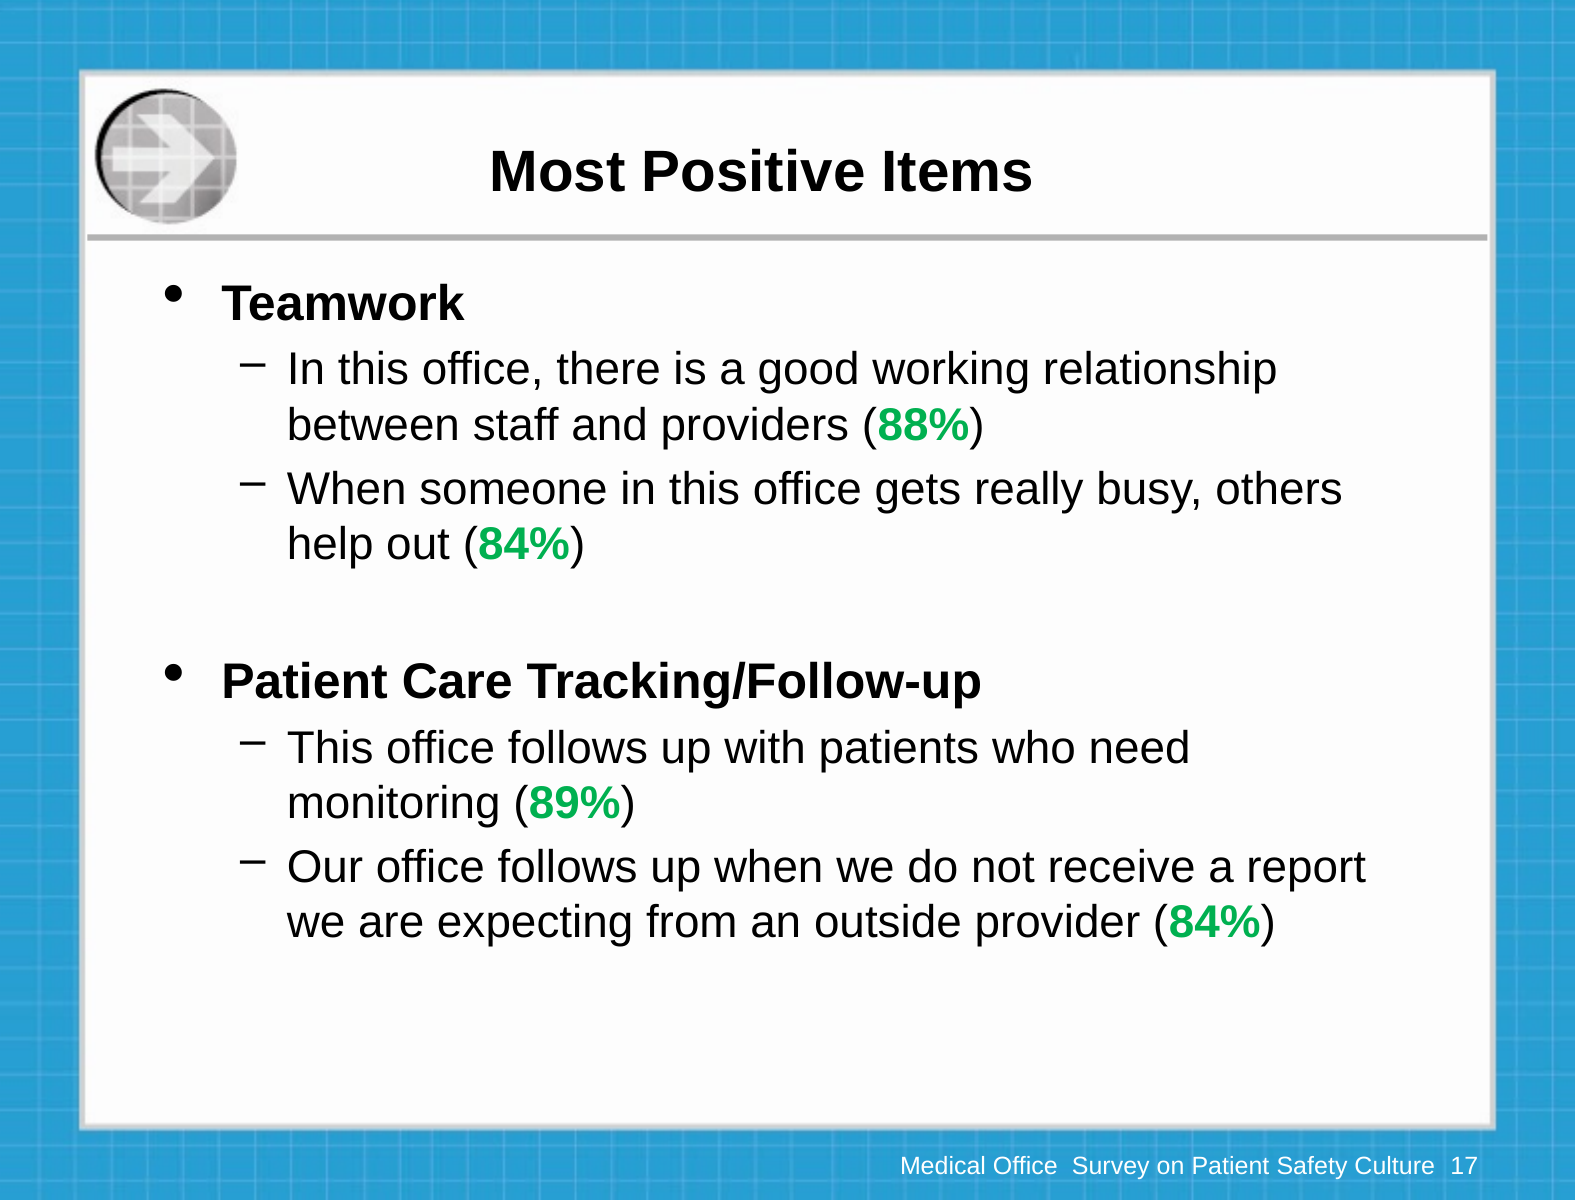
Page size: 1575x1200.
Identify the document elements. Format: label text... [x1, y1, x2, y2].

list Teamwork In this office, there is a good working relationship between staff and providers (88%) When someone in this office gets really busy, others help out (84%) Patient Care Tracking/Follow-up This office follows up with patients who need monitoring (89%) Our office follows up when we do not receive a report we are expecting from an outside provider (84%) [149, 262, 1401, 1076]
title Most Positive Items [474, 87, 1063, 249]
picture [0, 0, 1575, 1200]
